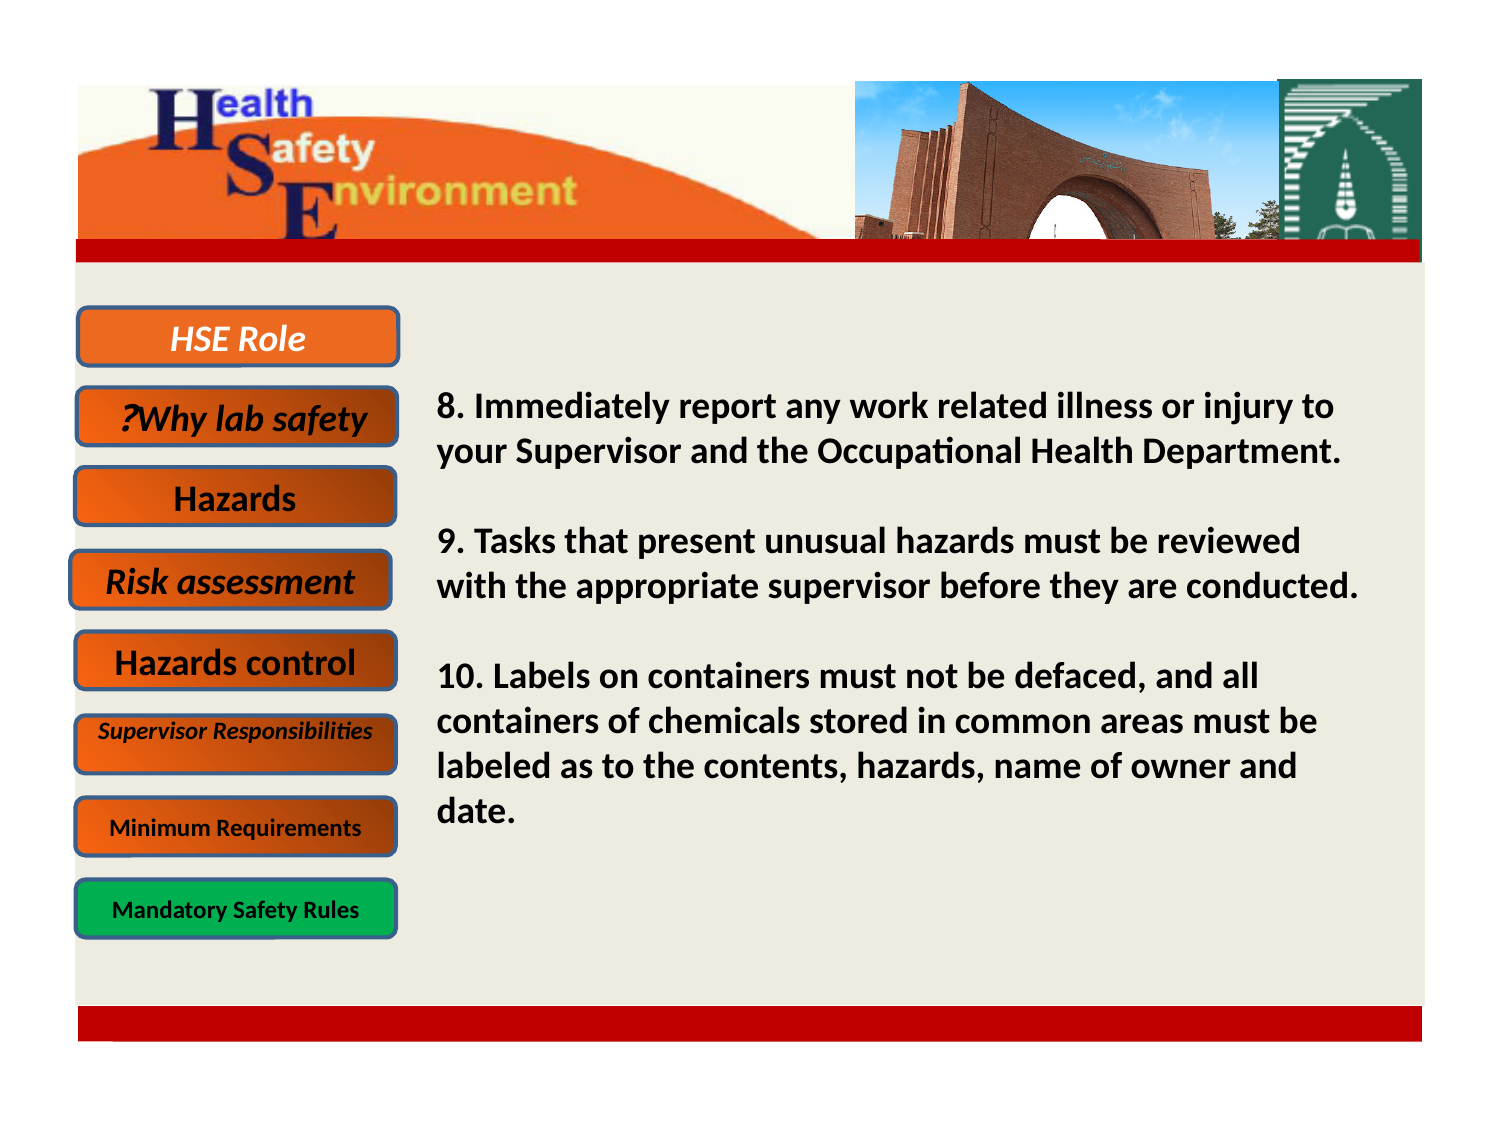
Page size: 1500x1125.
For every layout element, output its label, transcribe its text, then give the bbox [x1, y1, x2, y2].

text_box Mandatory Safety Rules [73, 877, 399, 940]
list [75, 262, 1425, 1005]
text_box HSE Role [75, 305, 401, 368]
text_box Risk assessment [68, 548, 393, 611]
text_box Why lab safety? [74, 385, 400, 448]
text_box Hazards [72, 465, 398, 528]
text_box 8. Immediately report any work related illness or injury to your Supervisor and the Occupational Health Department. 9. Tasks that present unusual hazards must be reviewed with the appropriate supervisor before they are conducted. 10. Labels on containers must not be defaced, and all containers of chemicals stored in common areas must be labeled as to the contents, hazards, name of owner and date. [421, 374, 1395, 839]
text_box Supervisor Responsibilities [73, 713, 398, 776]
text_box Hazards control [73, 629, 398, 692]
text_box Minimum Requirements [73, 795, 398, 858]
picture [78, 79, 1422, 262]
